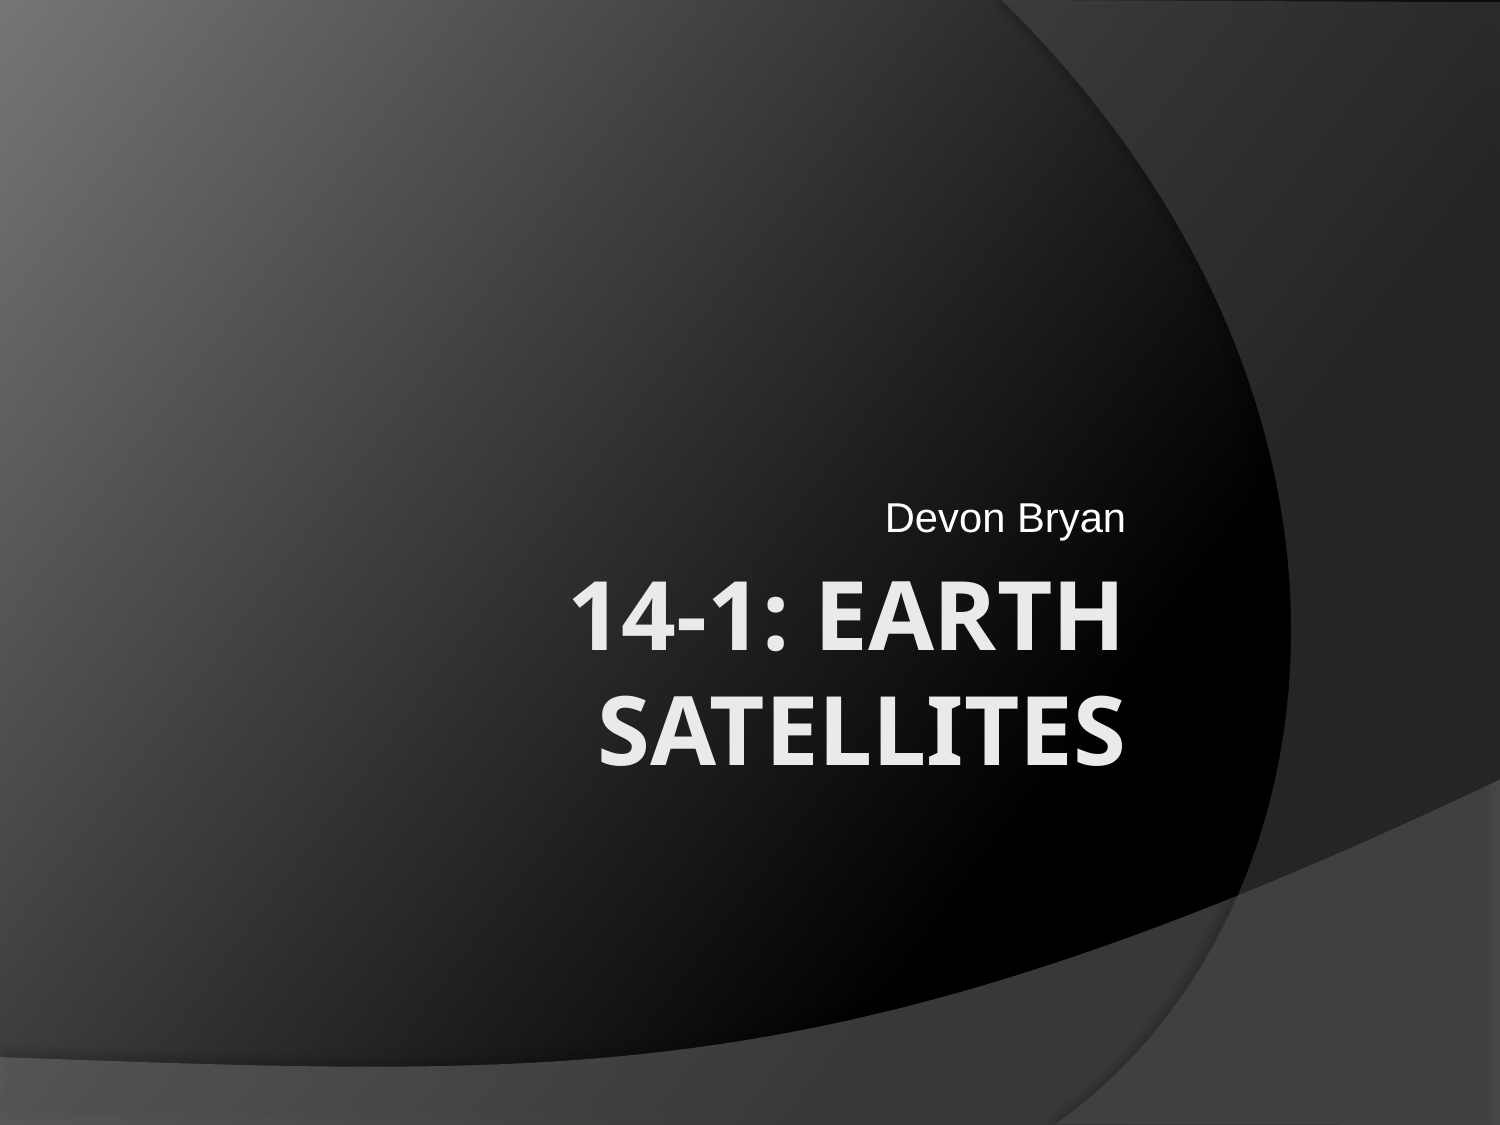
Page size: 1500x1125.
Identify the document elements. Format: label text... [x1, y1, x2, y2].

title 14-1: Earth Satellites [70, 547, 1134, 925]
subtitle Devon Bryan [71, 253, 1134, 541]
